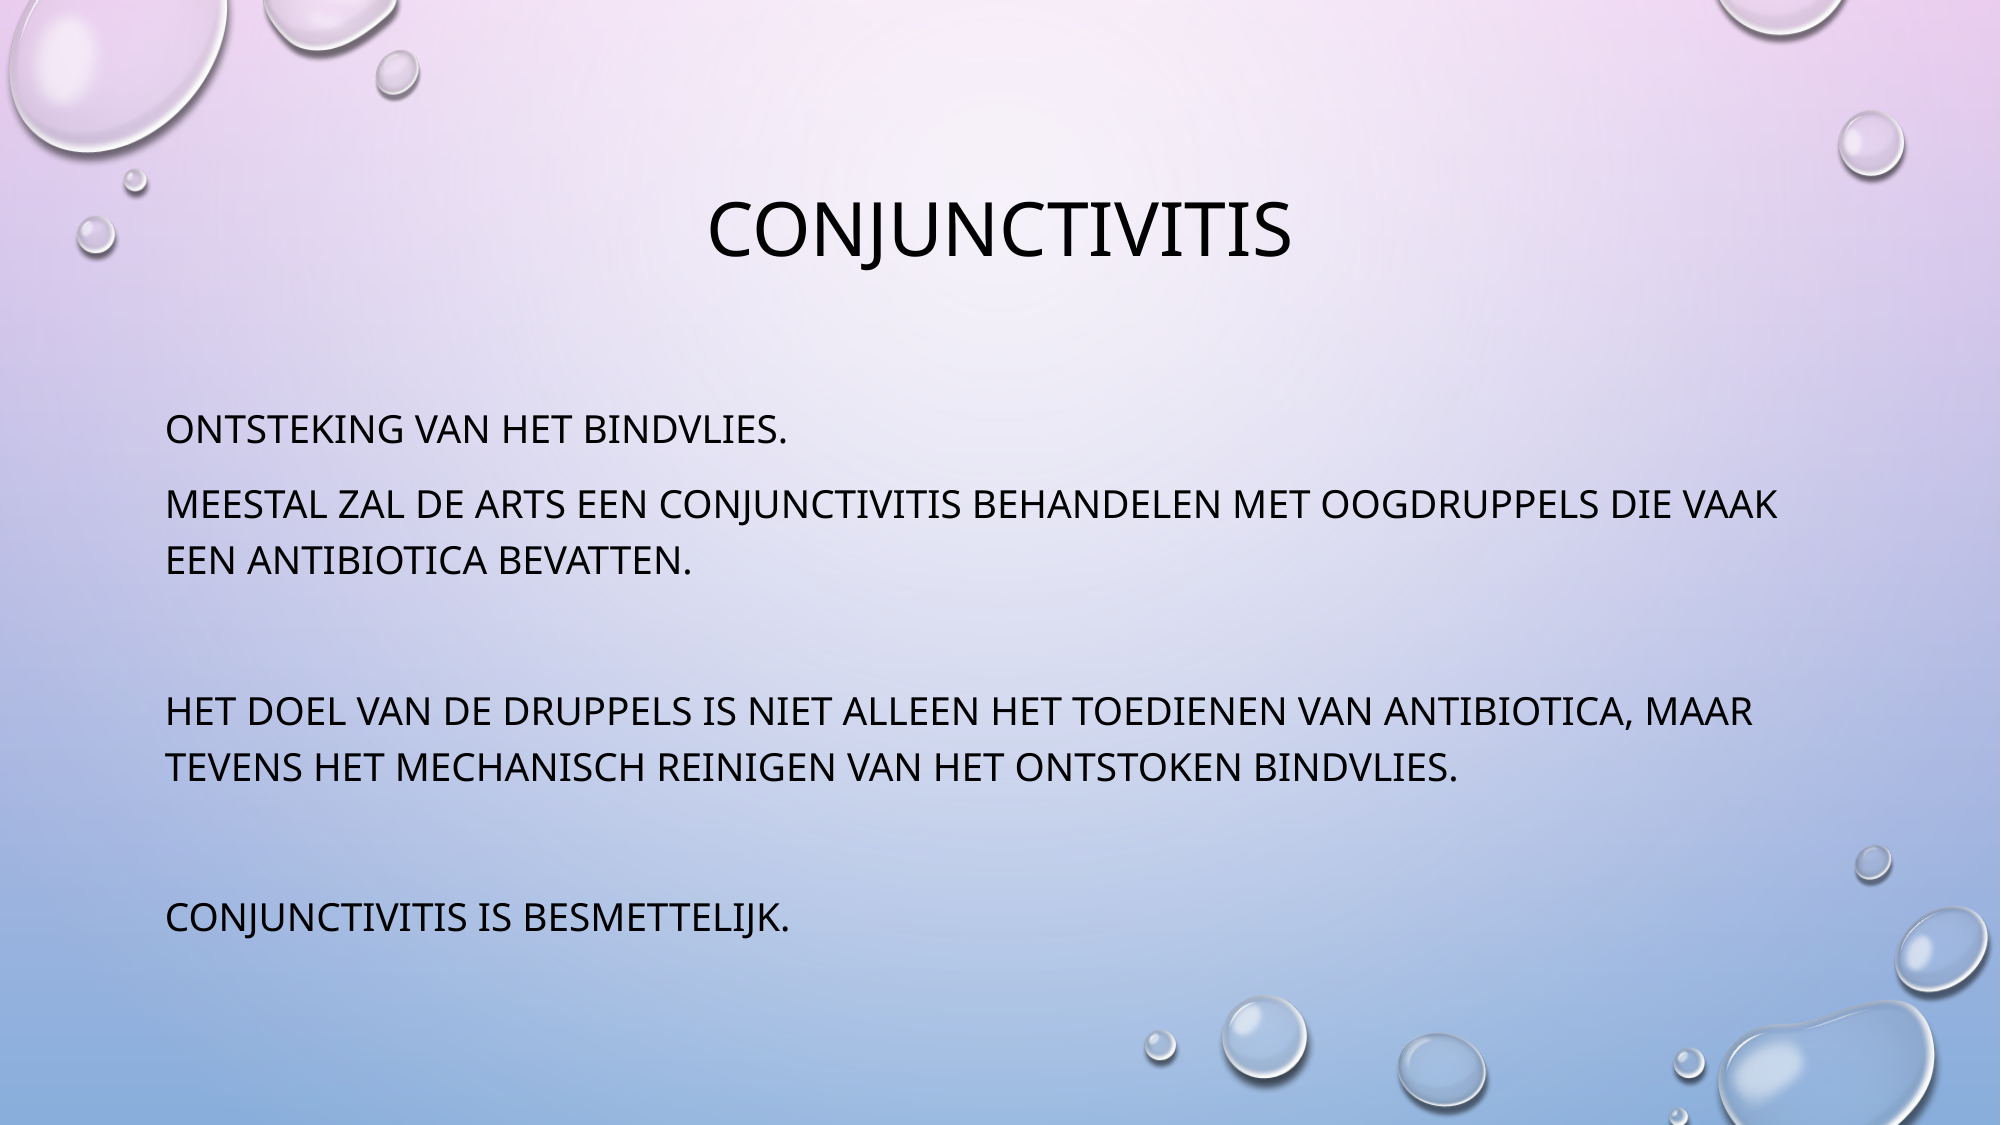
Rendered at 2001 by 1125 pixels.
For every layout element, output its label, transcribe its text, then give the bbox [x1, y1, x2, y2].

list Ontsteking van het bindvlies. Meestal zal de arts een conjunctivitis behandelen met oogdruppels die vaak een antibiotica bevatten. Het doel van de druppels is niet alleen het toedienen van antibiotica, maar tevens het mechanisch reinigen van het ontstoken bindvlies. Conjunctivitis is besmettelijk. [149, 388, 1850, 950]
picture [0, 0, 2000, 1125]
title Conjunctivitis [149, 101, 1851, 364]
